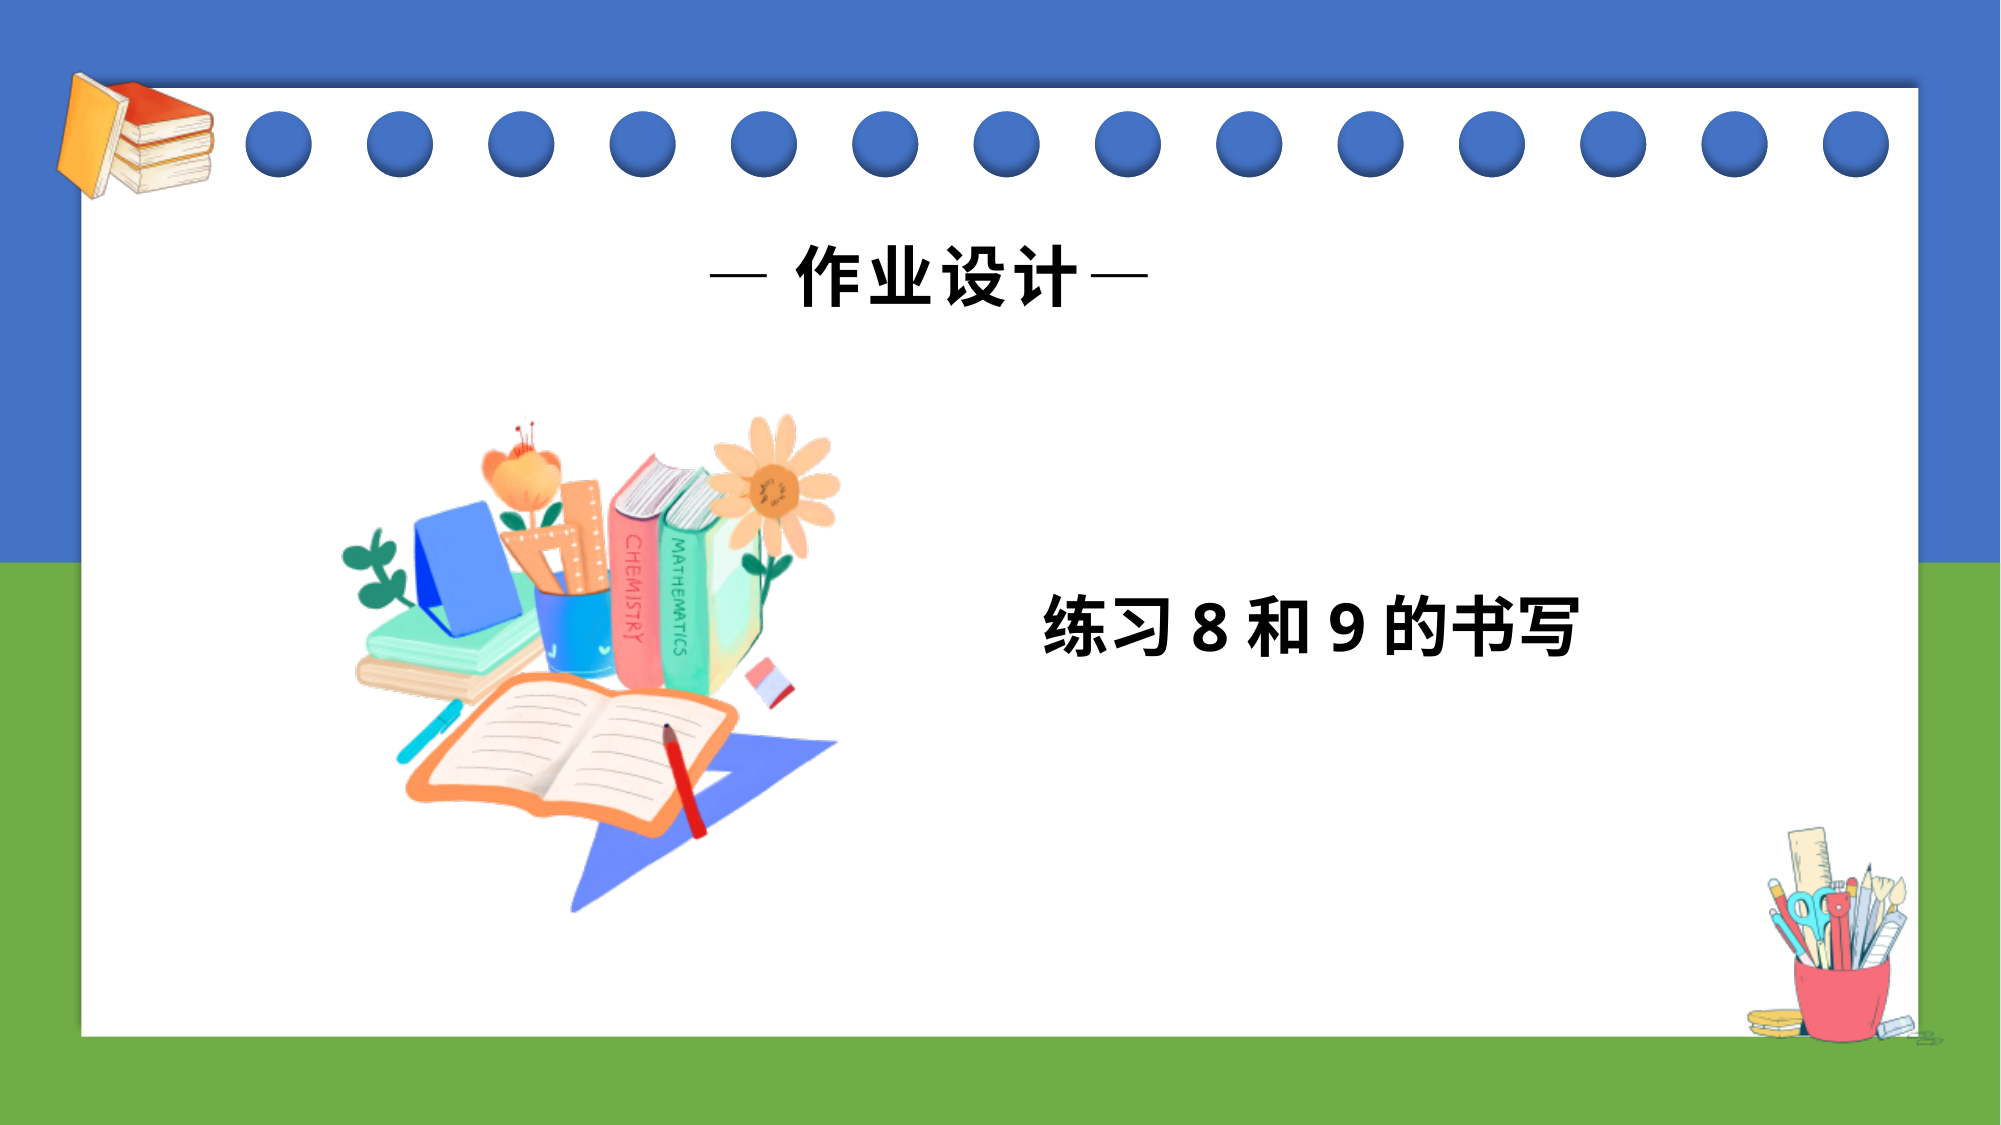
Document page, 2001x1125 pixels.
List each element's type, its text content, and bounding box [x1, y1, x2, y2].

text_box 练习8和9的书写 [1019, 536, 1606, 752]
picture [320, 385, 865, 930]
picture [51, 49, 220, 218]
picture [1707, 796, 1984, 1075]
text_box —作业设计— [693, 238, 1356, 345]
